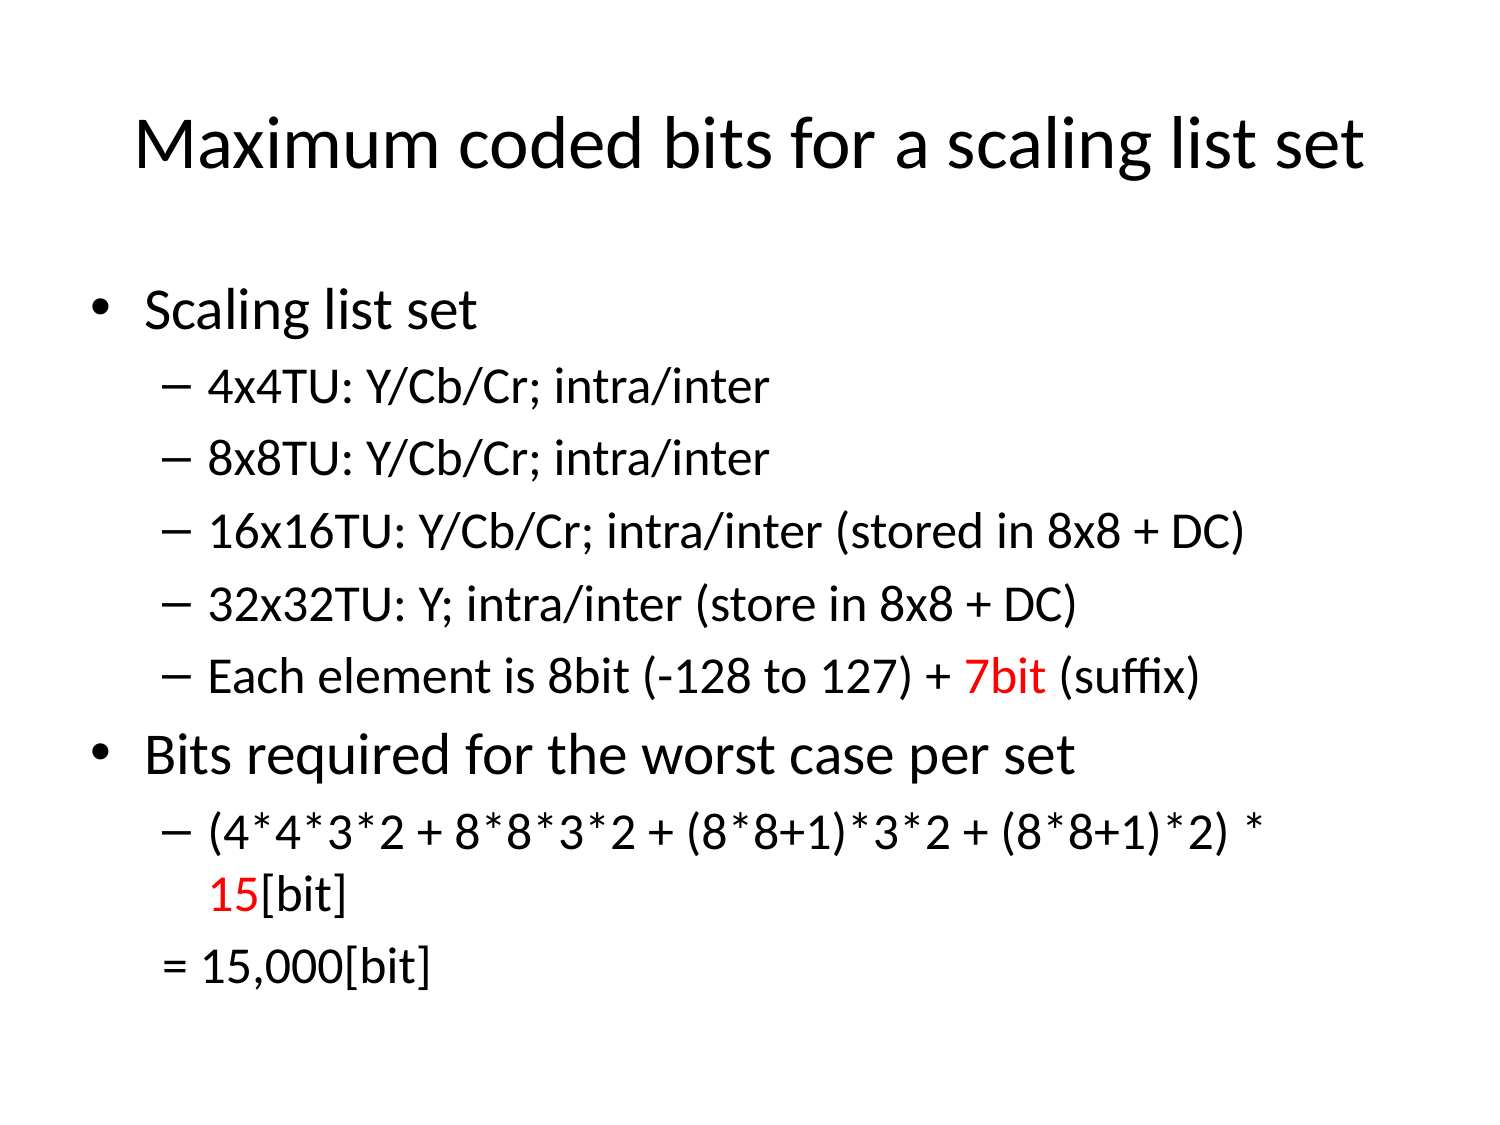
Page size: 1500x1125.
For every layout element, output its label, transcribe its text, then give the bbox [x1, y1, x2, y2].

title Maximum coded bits for a scaling list set [75, 45, 1425, 233]
list Scaling list set 4x4TU: Y/Cb/Cr; intra/inter 8x8TU: Y/Cb/Cr; intra/inter 16x16TU: Y/Cb/Cr; intra/inter (stored in 8x8 + DC) 32x32TU: Y; intra/inter (store in 8x8 + DC) Each element is 8bit (-128 to 127) + 7bit (suffix) Bits required for the worst case per set (4*4*3*2 + 8*8*3*2 + (8*8+1)*3*2 + (8*8+1)*2) * 15[bit] = 15,000[bit] [75, 262, 1425, 1005]
